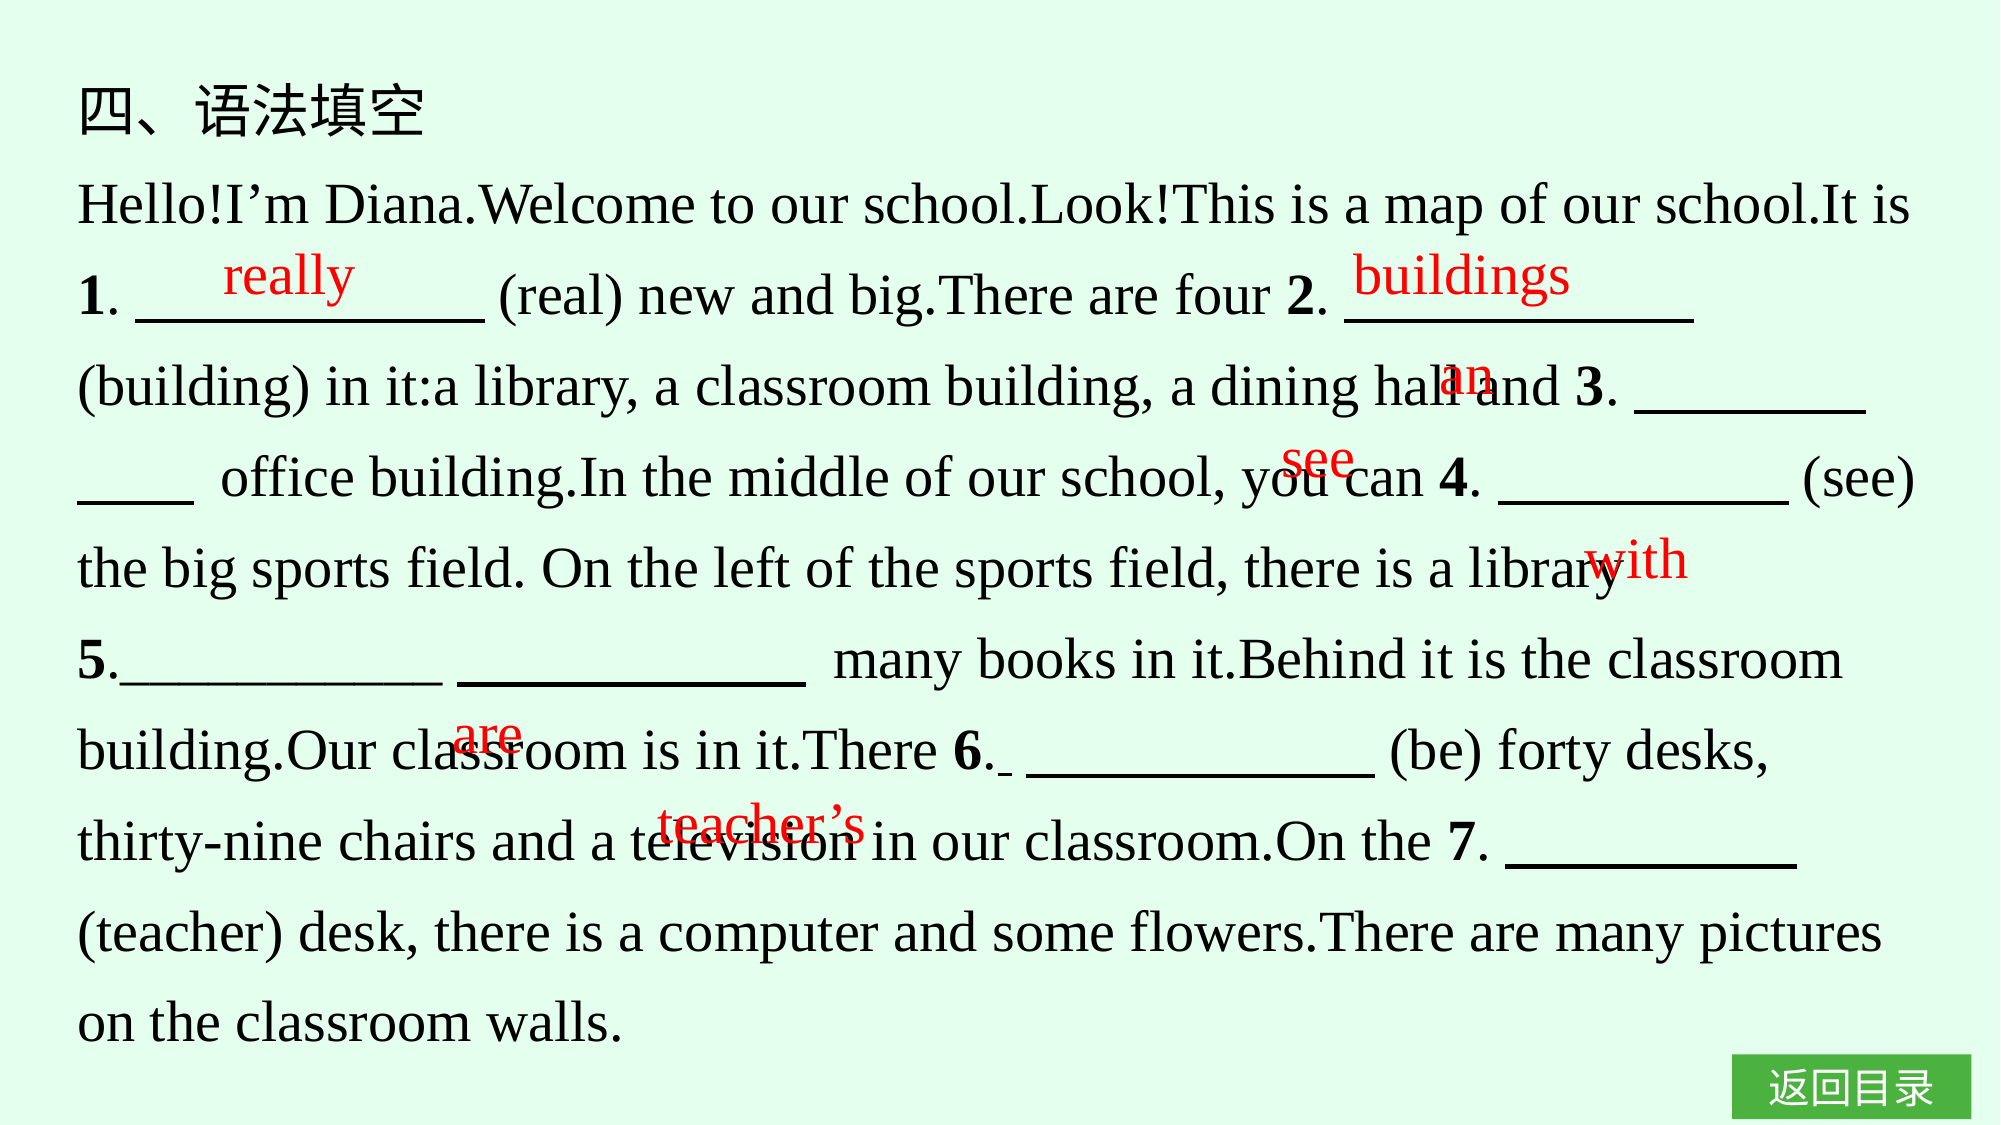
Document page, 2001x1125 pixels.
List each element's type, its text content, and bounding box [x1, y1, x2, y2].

text_box really [208, 228, 443, 314]
text_box an [1424, 328, 1582, 414]
text_box with [1569, 512, 1704, 598]
text_box buildings [1339, 228, 1587, 314]
text_box teacher’s [642, 777, 954, 863]
text_box 四、语法填空 Hello!I’m Diana.Welcome to our school.Look!This is a map of our school.It is 1. (real) new and big.There are four 2. (building) in it:a library, a classroom building, a dining hall and 3. office building.In the middle of our school, you can 4. (see) the big sports field. On the left of the sports field, there is a library 5.___________ many books in it.Behind it is the classroom building.Our classroom is in it.There 6. (be) forty desks, thirty-nine chairs and a television in our classroom.On the 7. (teacher) desk, there is a computer and some flowers.There are many pictures on the classroom walls. [62, 45, 1938, 1061]
text_box see [1266, 412, 1371, 497]
text_box are [437, 688, 539, 773]
